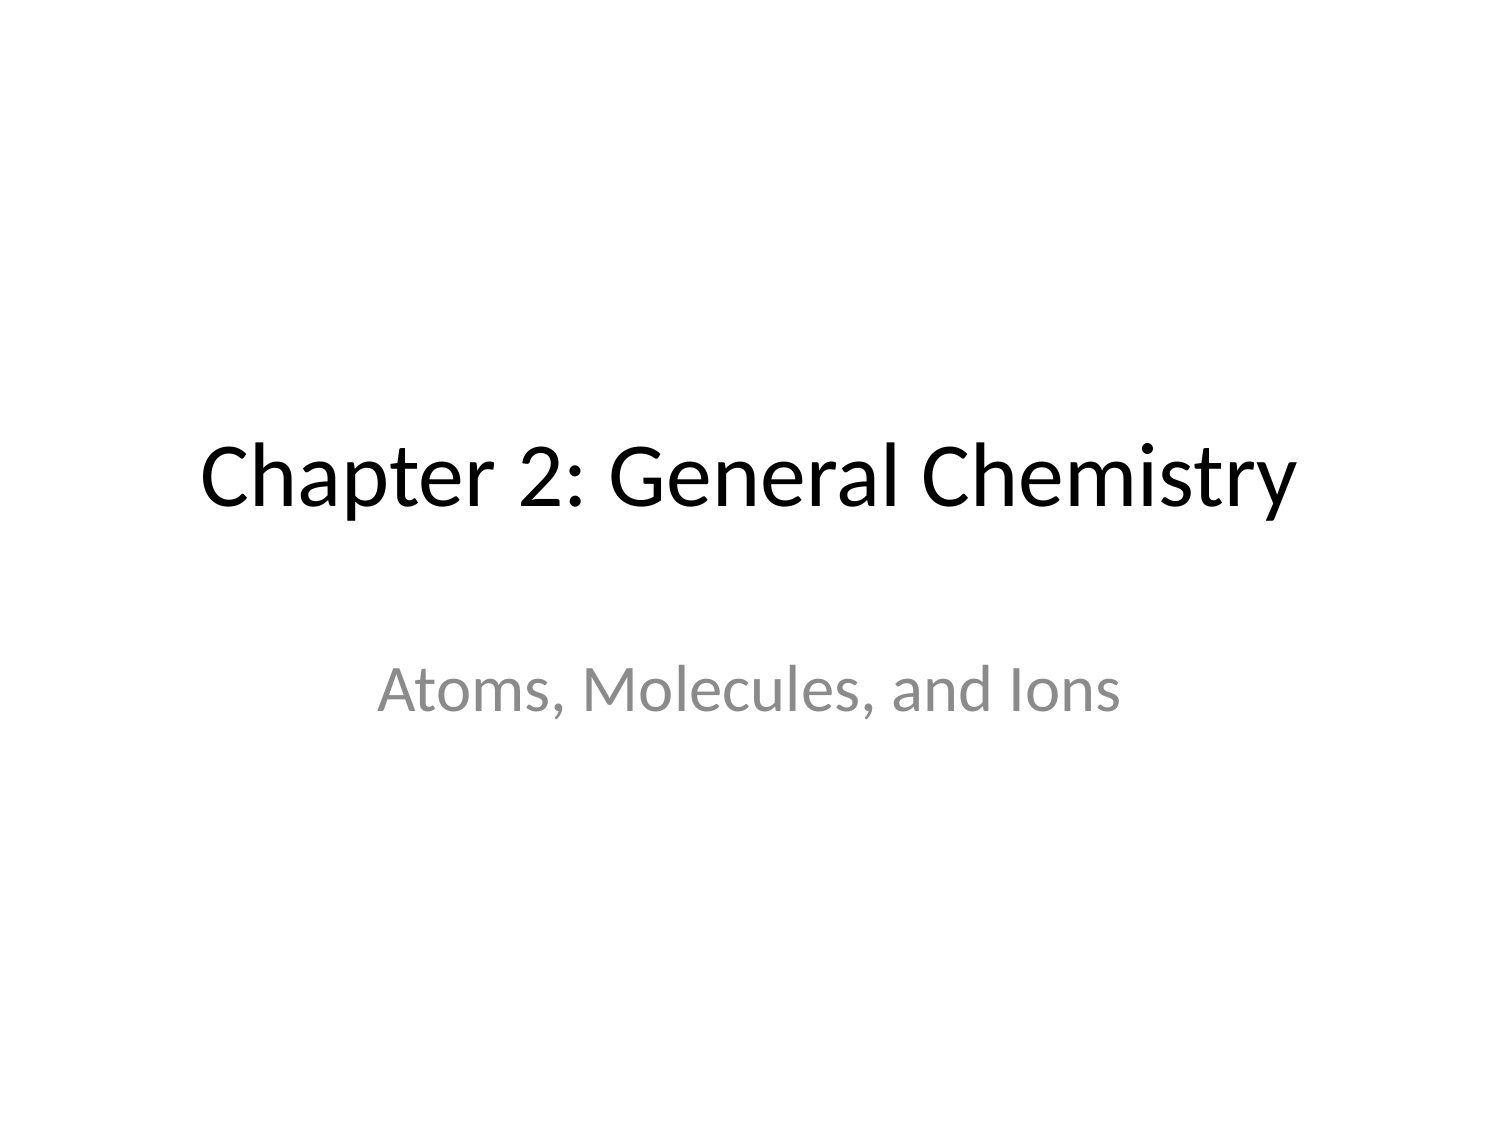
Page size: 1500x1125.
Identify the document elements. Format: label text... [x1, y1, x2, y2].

subtitle Atoms, Molecules, and Ions [225, 637, 1275, 925]
title Chapter 2: General Chemistry [112, 349, 1388, 591]
